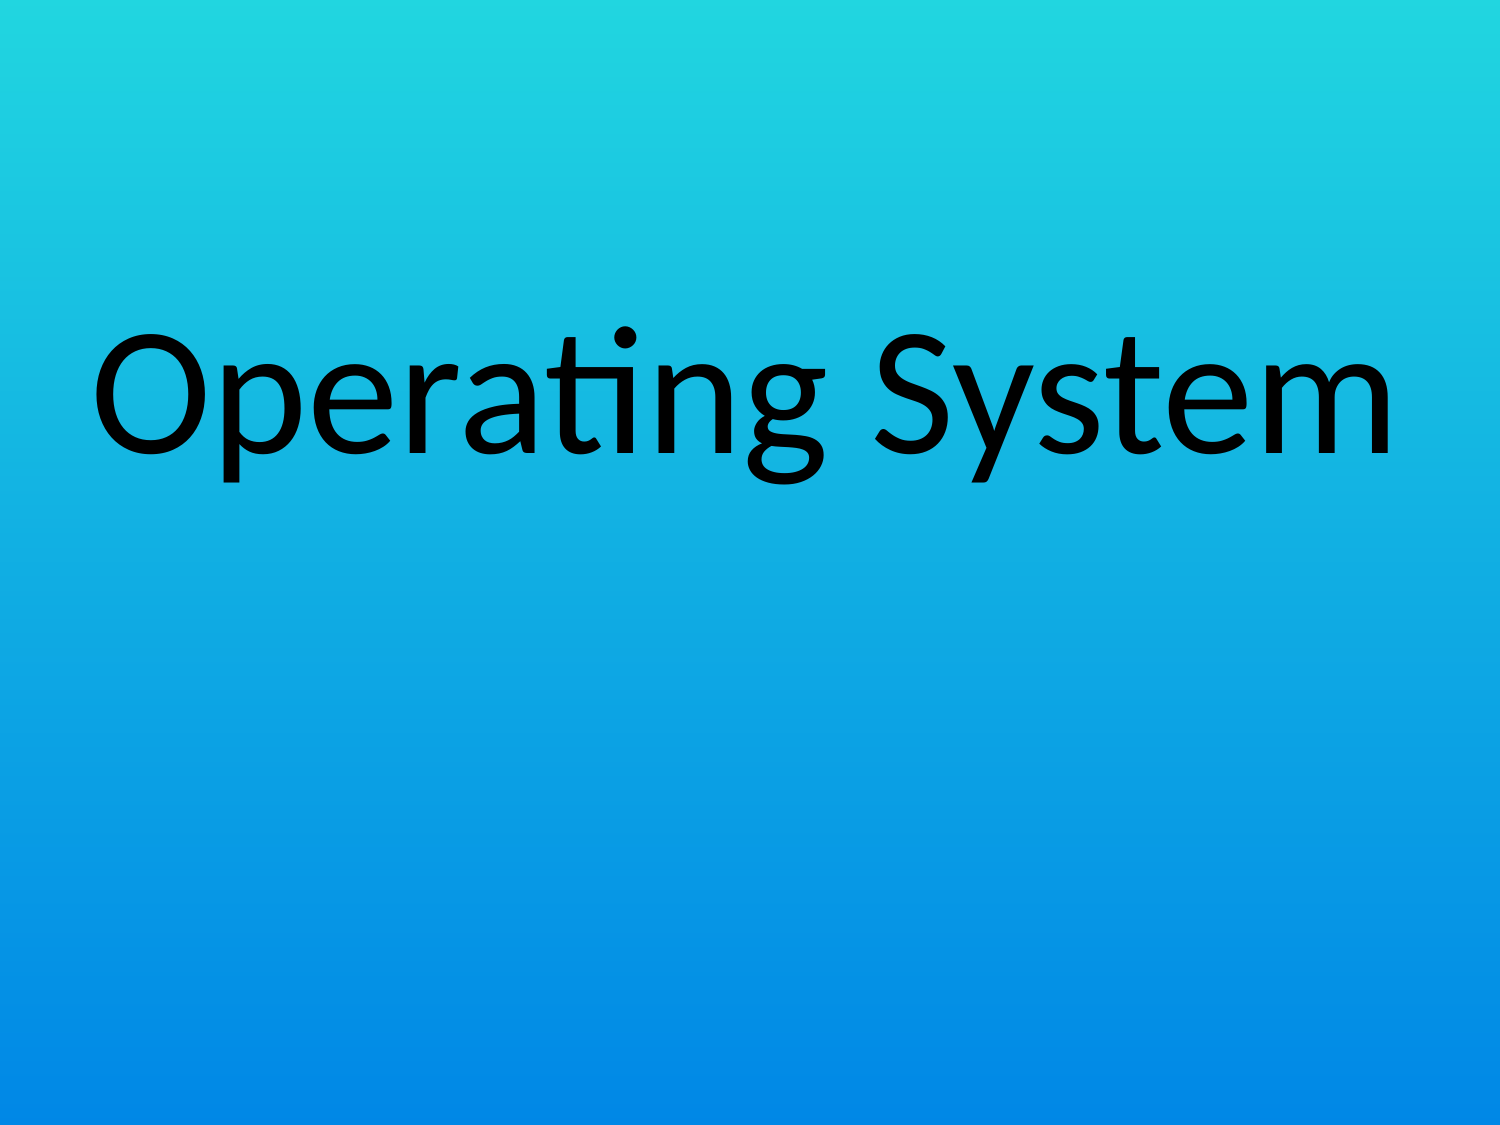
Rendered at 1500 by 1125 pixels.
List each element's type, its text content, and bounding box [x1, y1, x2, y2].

list Operating System [75, 262, 1425, 1005]
